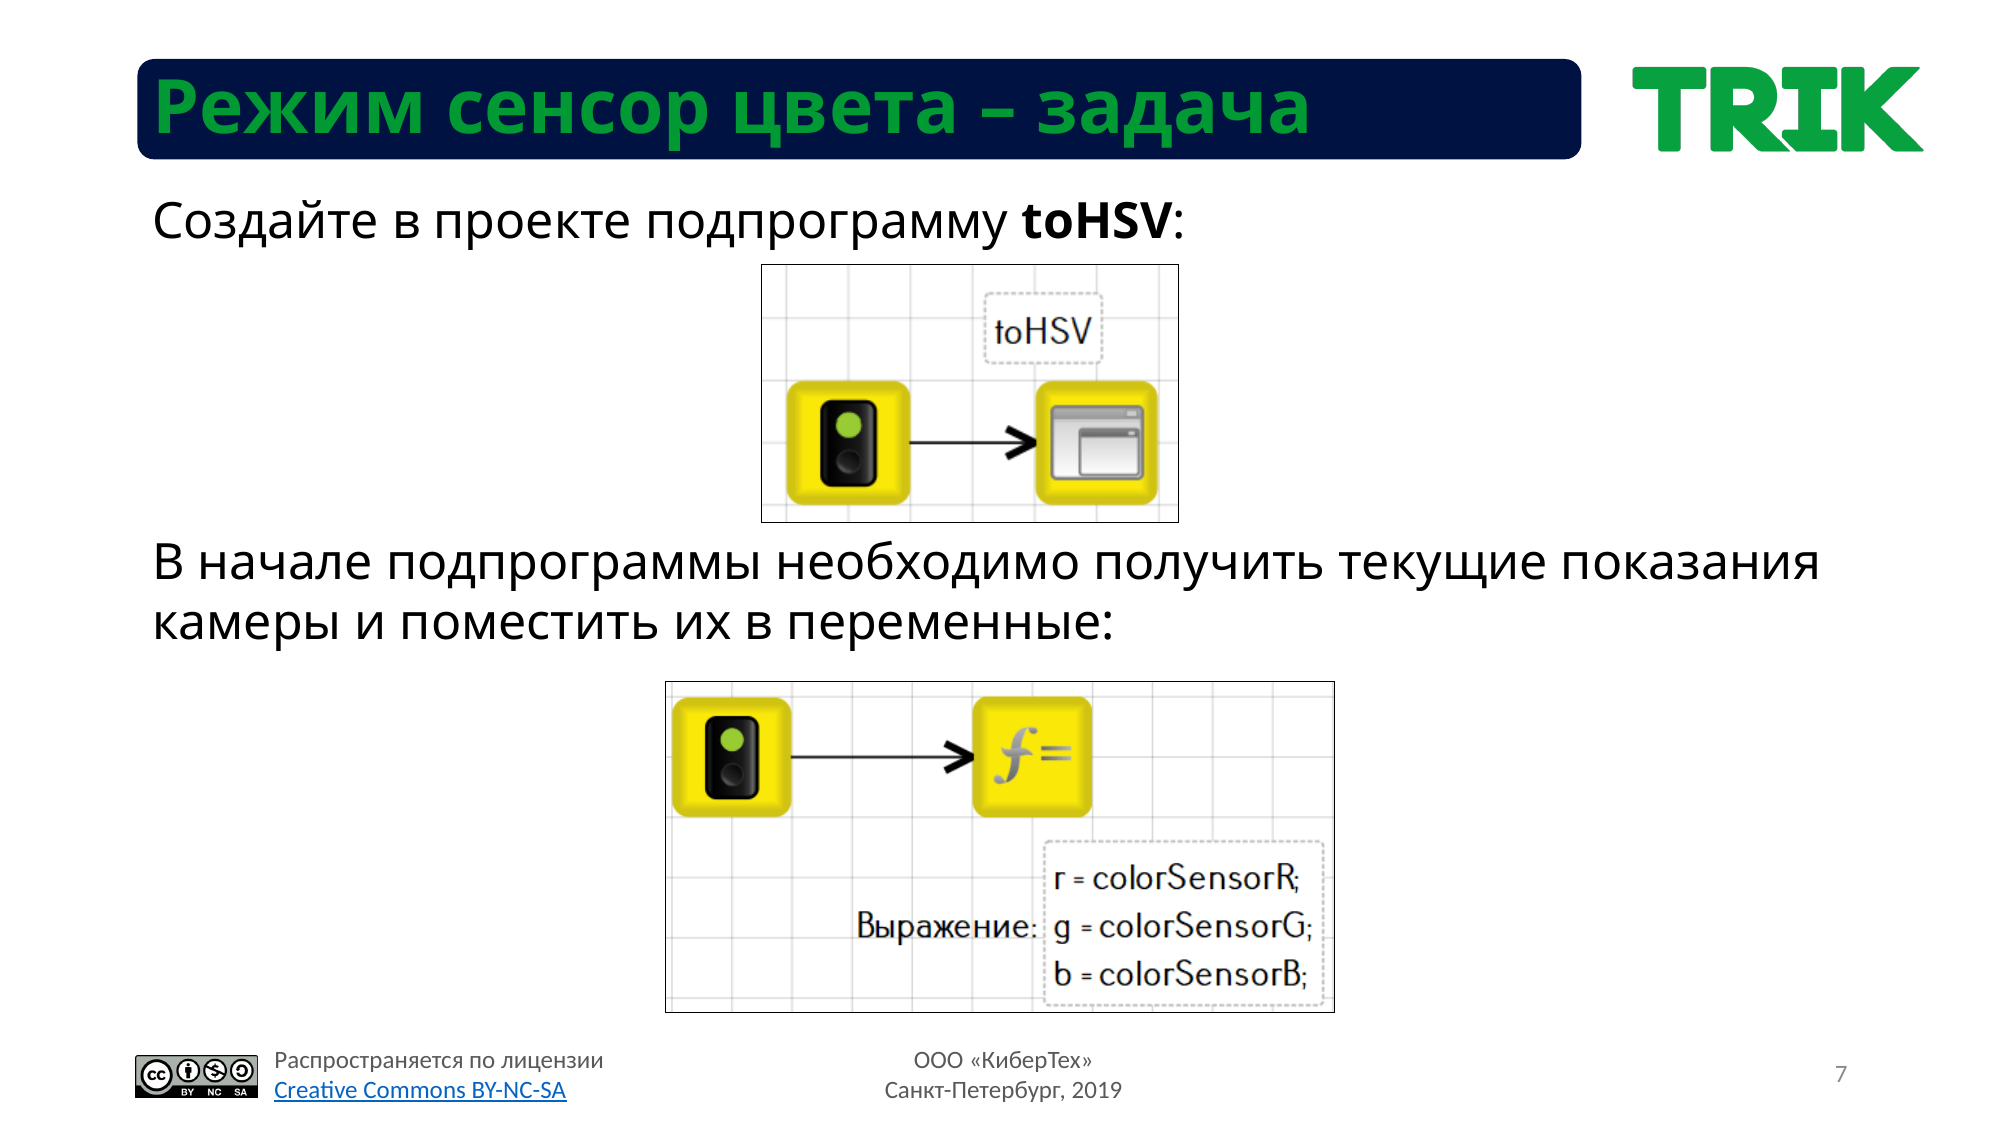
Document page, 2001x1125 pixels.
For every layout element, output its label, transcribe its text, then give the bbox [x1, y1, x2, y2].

text_box В начале подпрограммы необходимо получить текущие показания камеры и поместить их в переменные: [137, 521, 1879, 652]
picture [135, 1055, 258, 1098]
title Режим сенсор цвета – задача [137, 61, 1582, 163]
picture [760, 264, 1179, 523]
picture [1631, 64, 1924, 154]
slide_number 7 [1412, 1042, 1863, 1103]
text_box Создайте в проекте подпрограмму toHSV: [137, 181, 1879, 266]
picture [665, 681, 1335, 1013]
